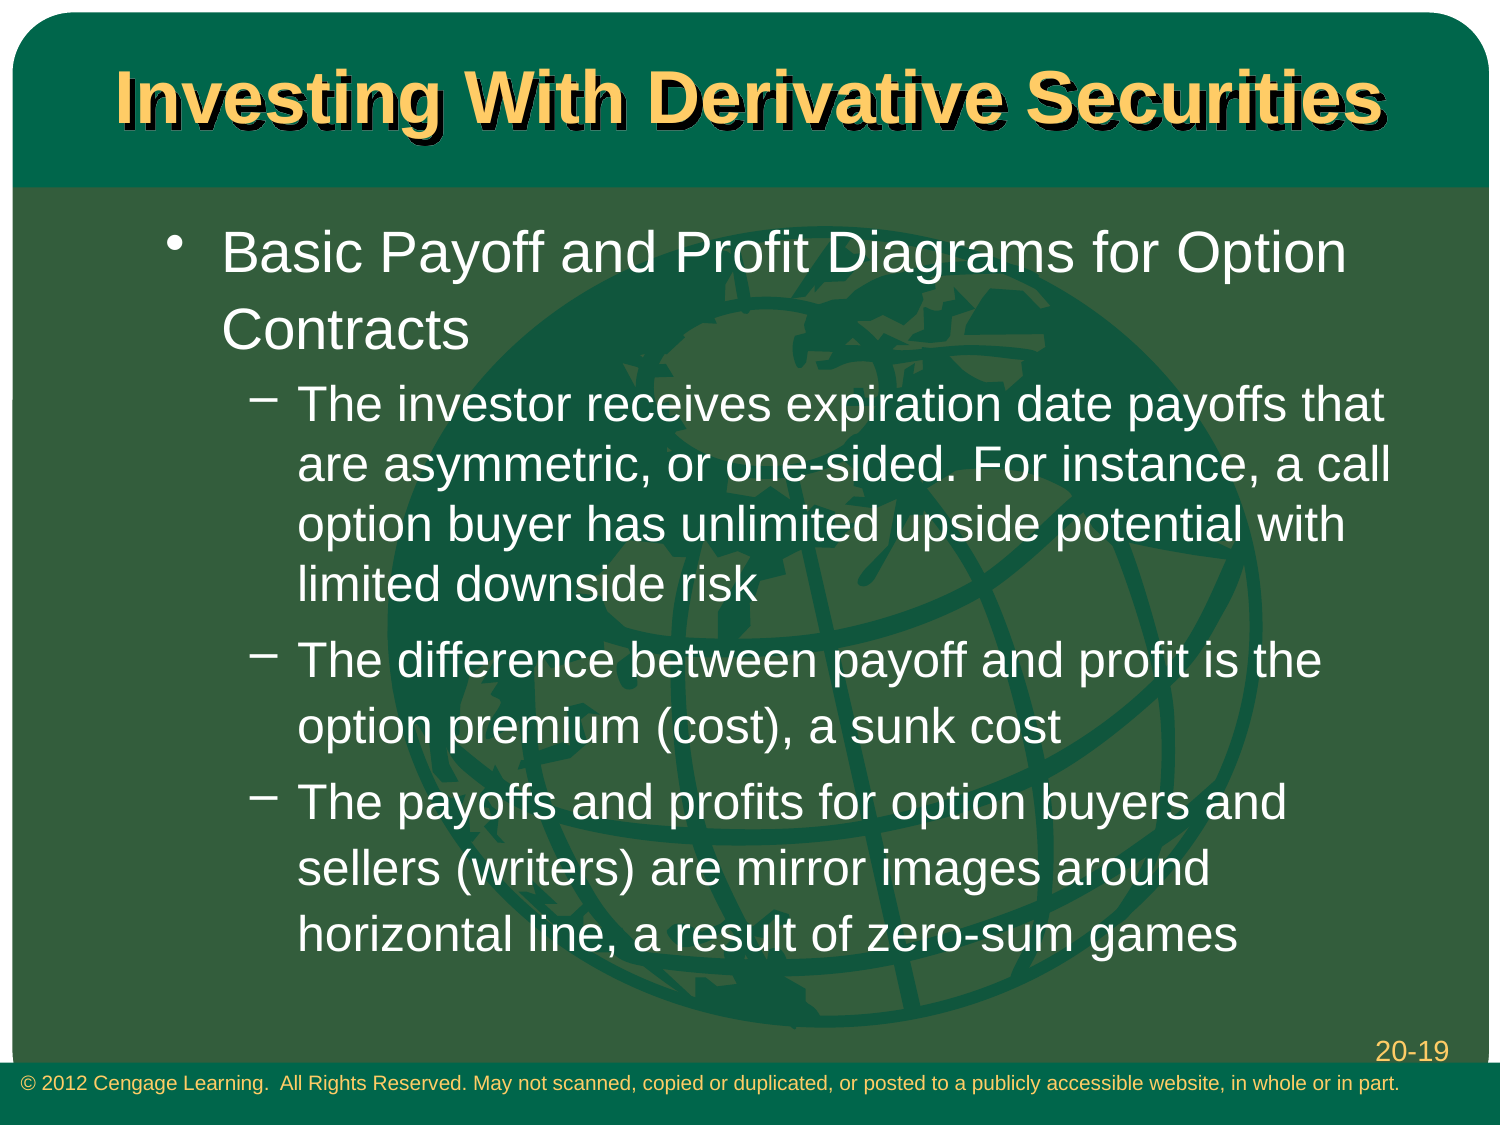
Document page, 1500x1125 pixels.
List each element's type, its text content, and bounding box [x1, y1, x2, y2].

title Investing With Derivative Securities [0, 0, 1500, 188]
list Basic Payoff and Profit Diagrams for Option Contracts The investor receives expiration date payoffs that are asymmetric, or one-sided. For instance, a call option buyer has unlimited upside potential with limited downside risk The difference between payoff and profit is the option premium (cost), a sunk cost The payoffs and profits for option buyers and sellers (writers) are mirror images around horizontal line, a result of zero-sum games [150, 200, 1438, 1000]
footer © 2012 Cengage Learning. All Rights Reserved. May not scanned, copied or duplicated, or posted to a publicly accessible website, in whole or in part. [0, 1062, 1500, 1125]
slide_number 20-19 [1325, 1025, 1500, 1062]
